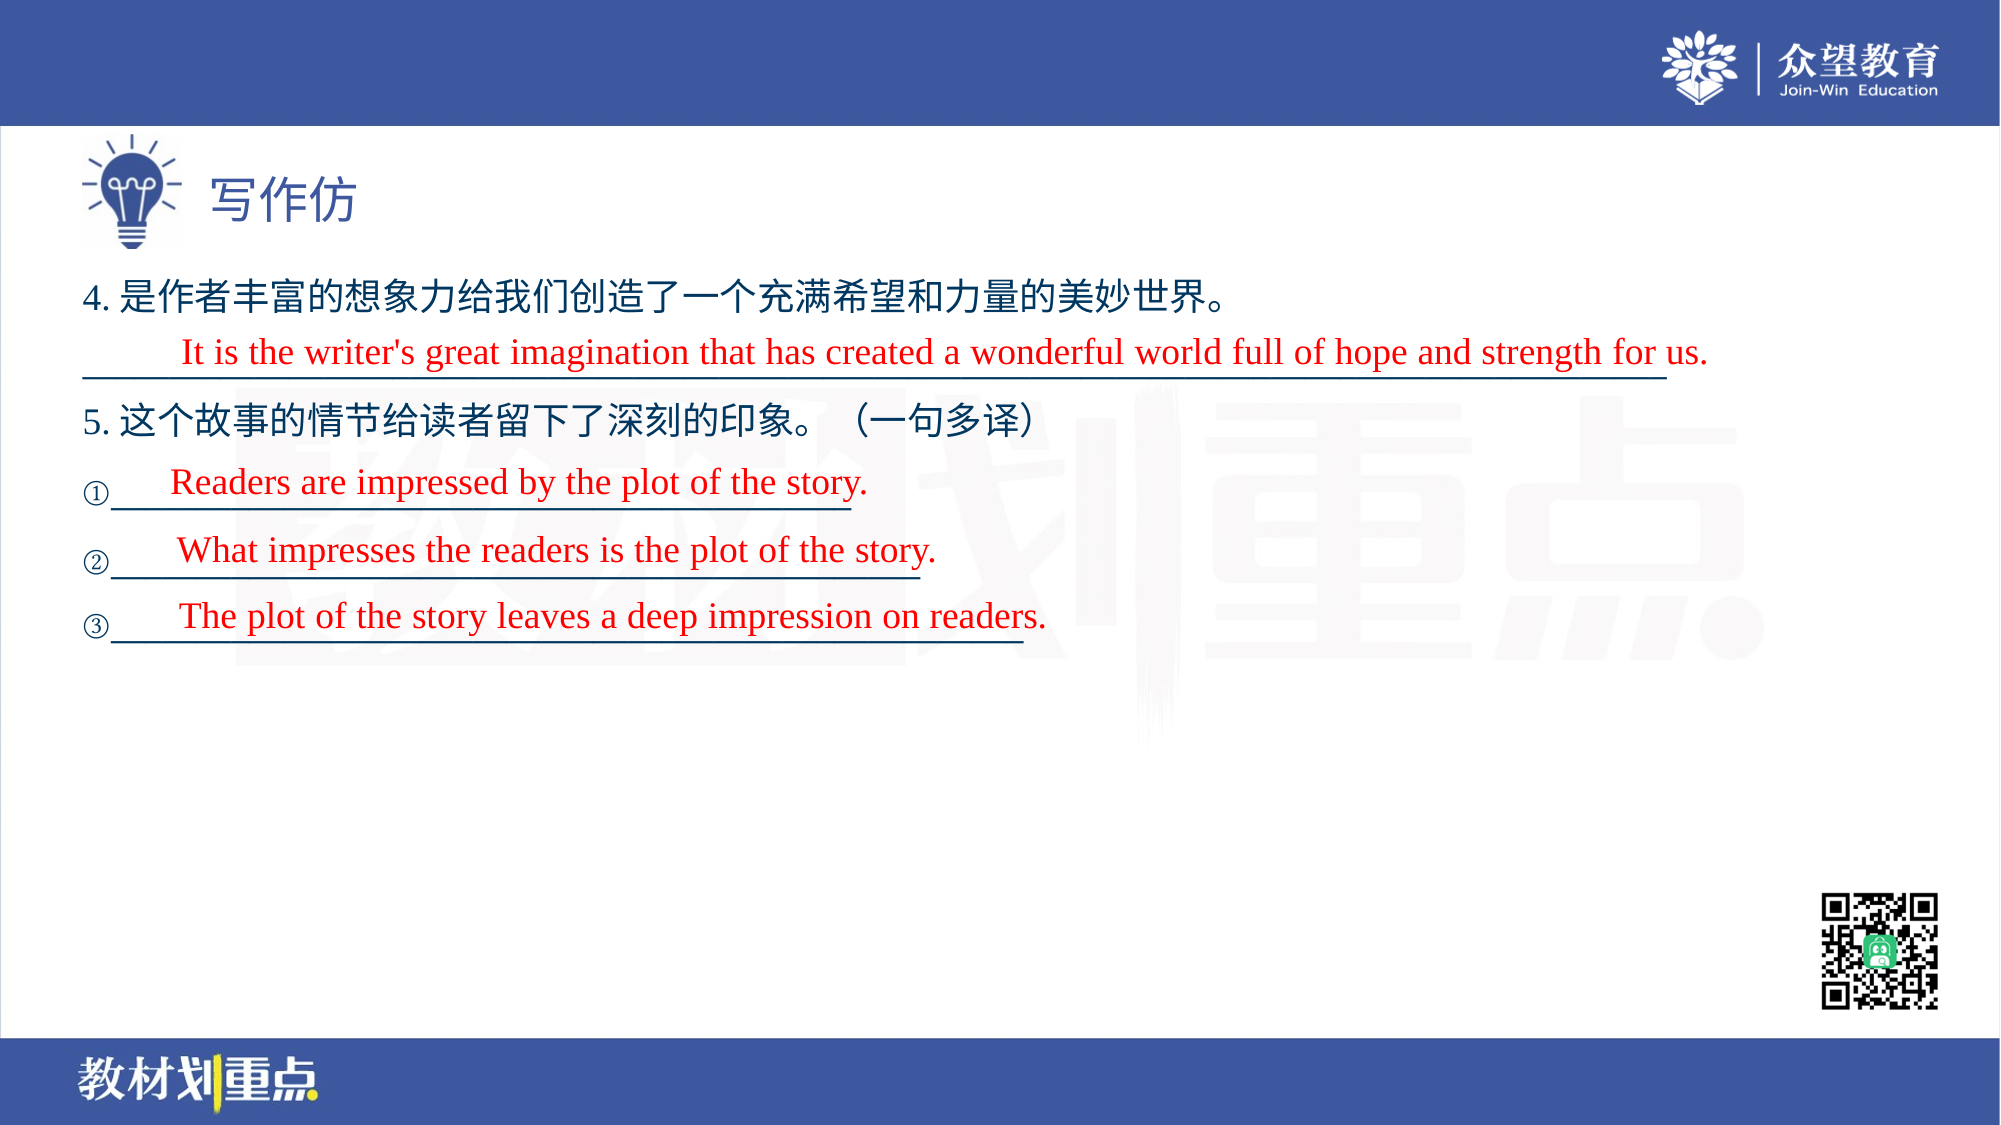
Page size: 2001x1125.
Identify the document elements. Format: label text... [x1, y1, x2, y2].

text_box 5.这个故事的情节给读者留下了深刻的印象。（一句多译） [82, 377, 1817, 436]
text_box The plot of the story leaves a deep impression on readers. [120, 571, 1106, 629]
text_box Readers are impressed by the plot of the story. [120, 437, 918, 495]
picture [0, 0, 2000, 1125]
text_box It is the writer's great imagination that has created a wonderful world full of hope and strength for us. [87, 307, 1802, 365]
text_box ①___________________________________________ ②_______________________________________________ ③_____________________________________________________ [82, 444, 1817, 640]
text_box What impresses the readers is the plot of the story. [122, 505, 991, 564]
text_box 4.是作者丰富的想象力给我们创造了一个充满希望和力量的美妙世界。 ____________________________________________________________________________________________ [82, 248, 1817, 376]
